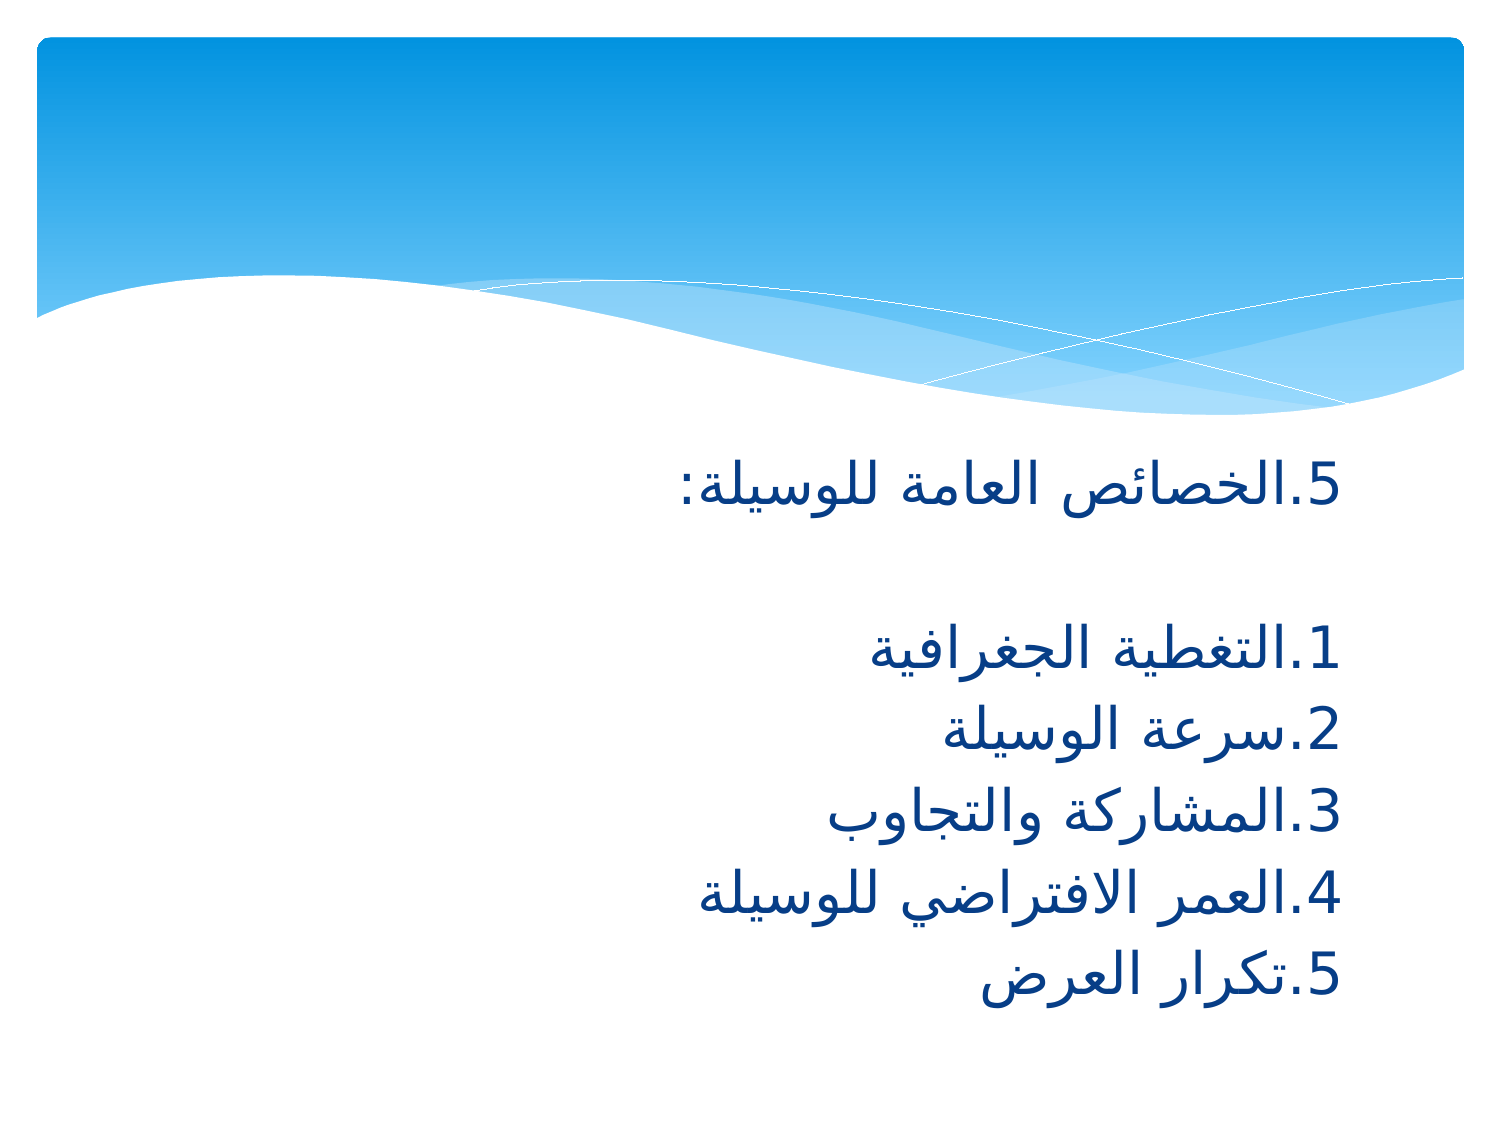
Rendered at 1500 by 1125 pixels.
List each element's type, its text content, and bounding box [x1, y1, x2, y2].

list 5.الخصائص العامة للوسيلة: 1.التغطية الجغرافية 2.سرعة الوسيلة 3.المشاركة والتجاوب 4.العمر الافتراضي للوسيلة 5.تكرار العرض [143, 438, 1359, 1005]
